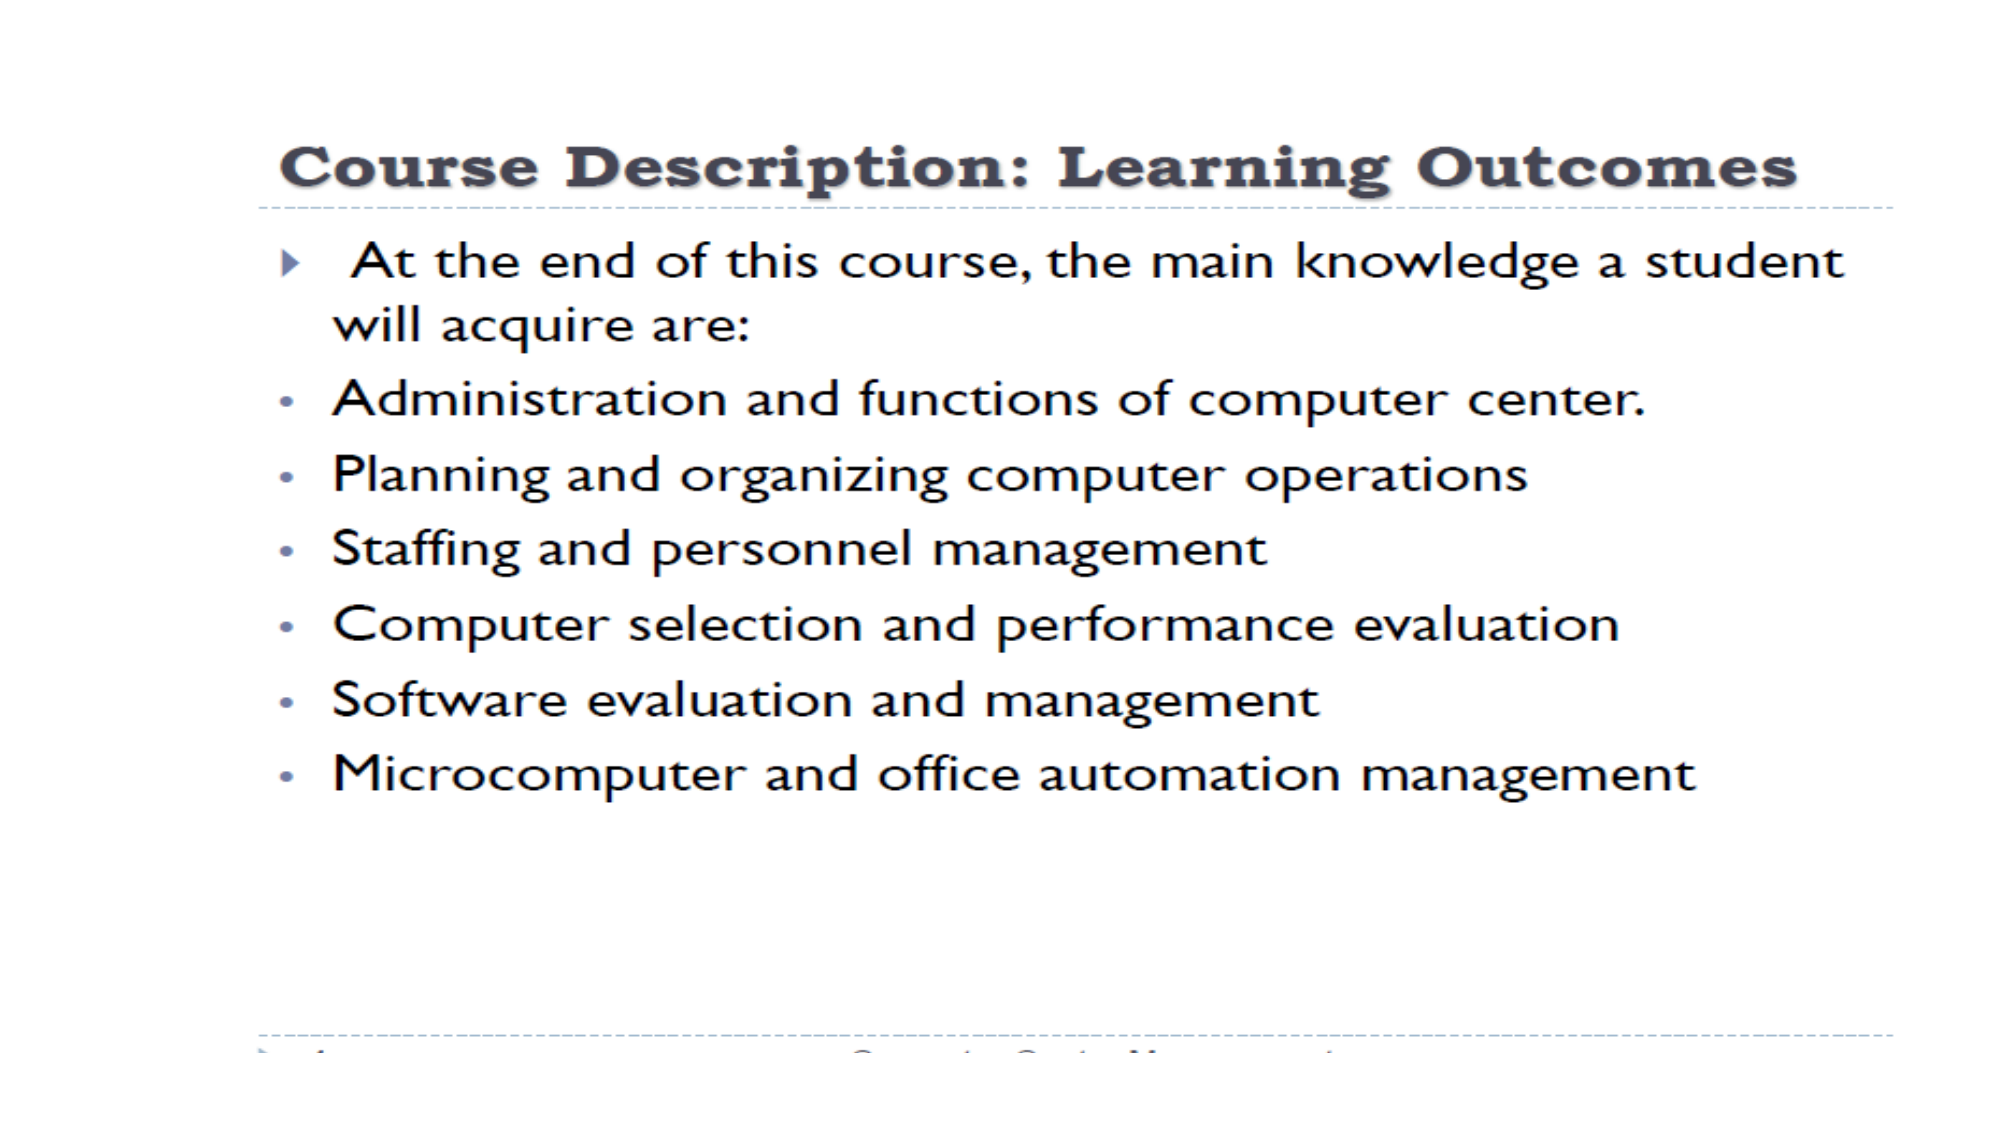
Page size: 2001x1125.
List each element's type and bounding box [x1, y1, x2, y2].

picture [210, 37, 1925, 1052]
